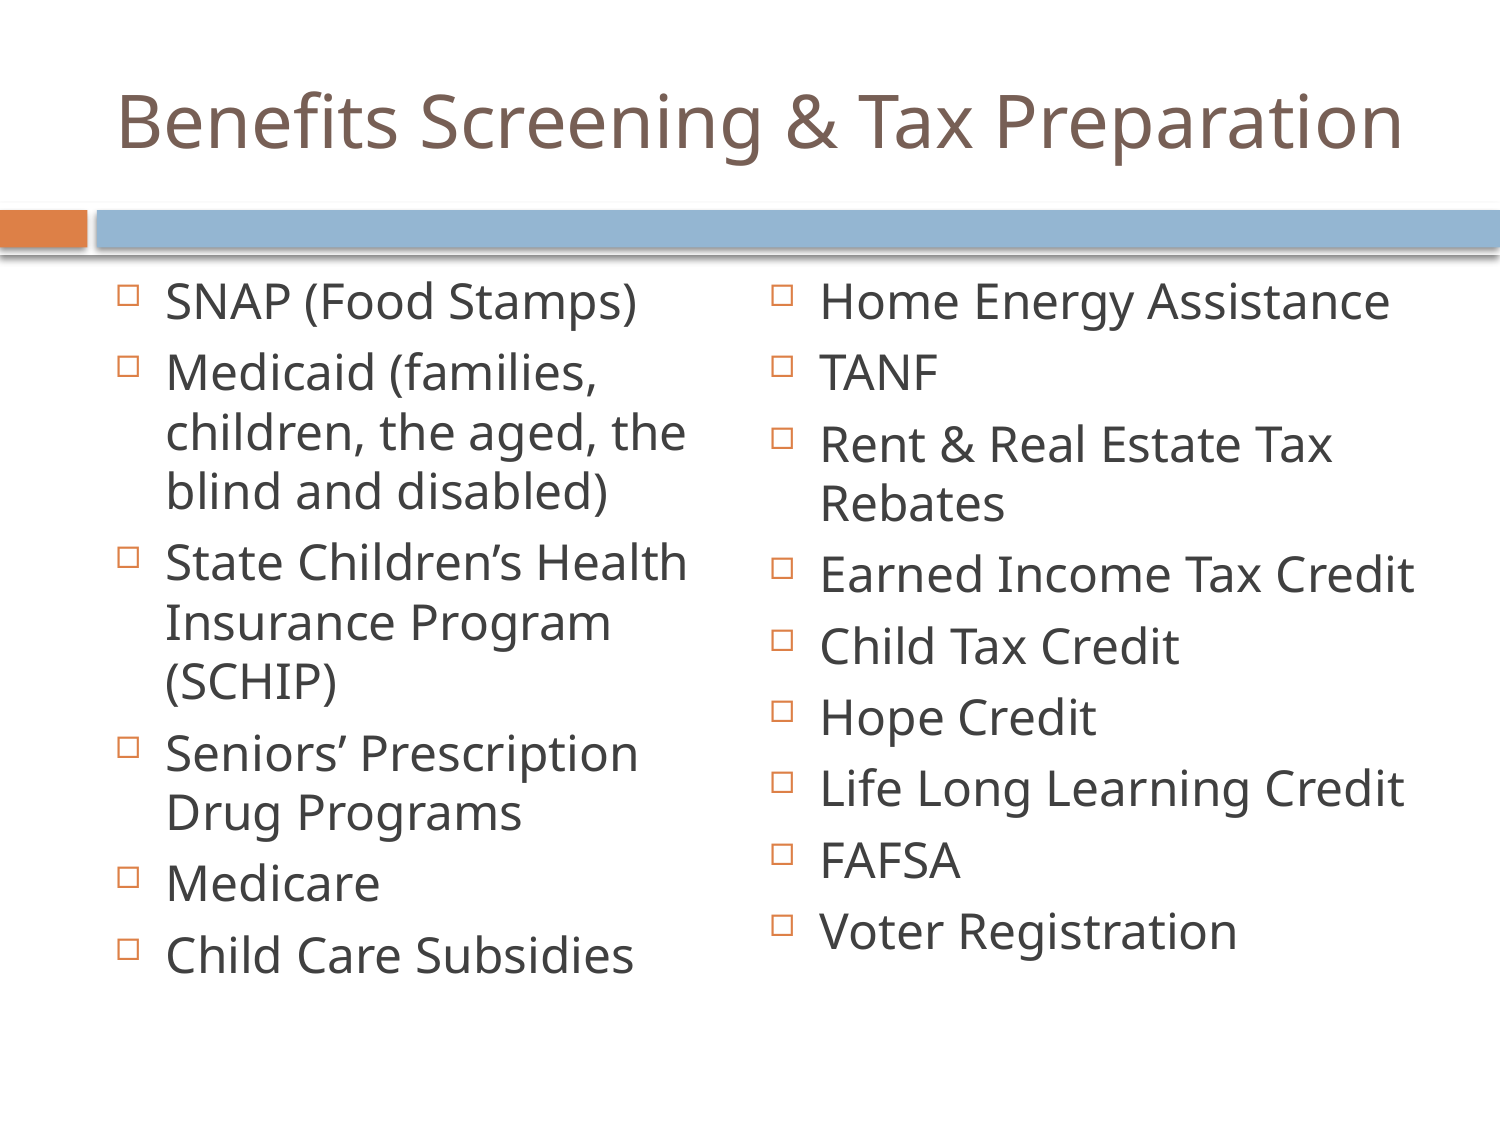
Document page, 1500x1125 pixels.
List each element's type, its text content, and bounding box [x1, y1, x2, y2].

list SNAP (Food Stamps) Medicaid (families, children, the aged, the blind and disabled) State Children’s Health Insurance Program (SCHIP) Seniors’ Prescription Drug Programs Medicare Child Care Subsidies Home Energy Assistance TANF Rent & Real Estate Tax Rebates Earned Income Tax Credit Child Tax Credit Hope Credit Life Long Learning Credit FAFSA Voter Registration [100, 262, 1438, 1000]
title Benefits Screening & Tax Preparation [100, 37, 1438, 200]
